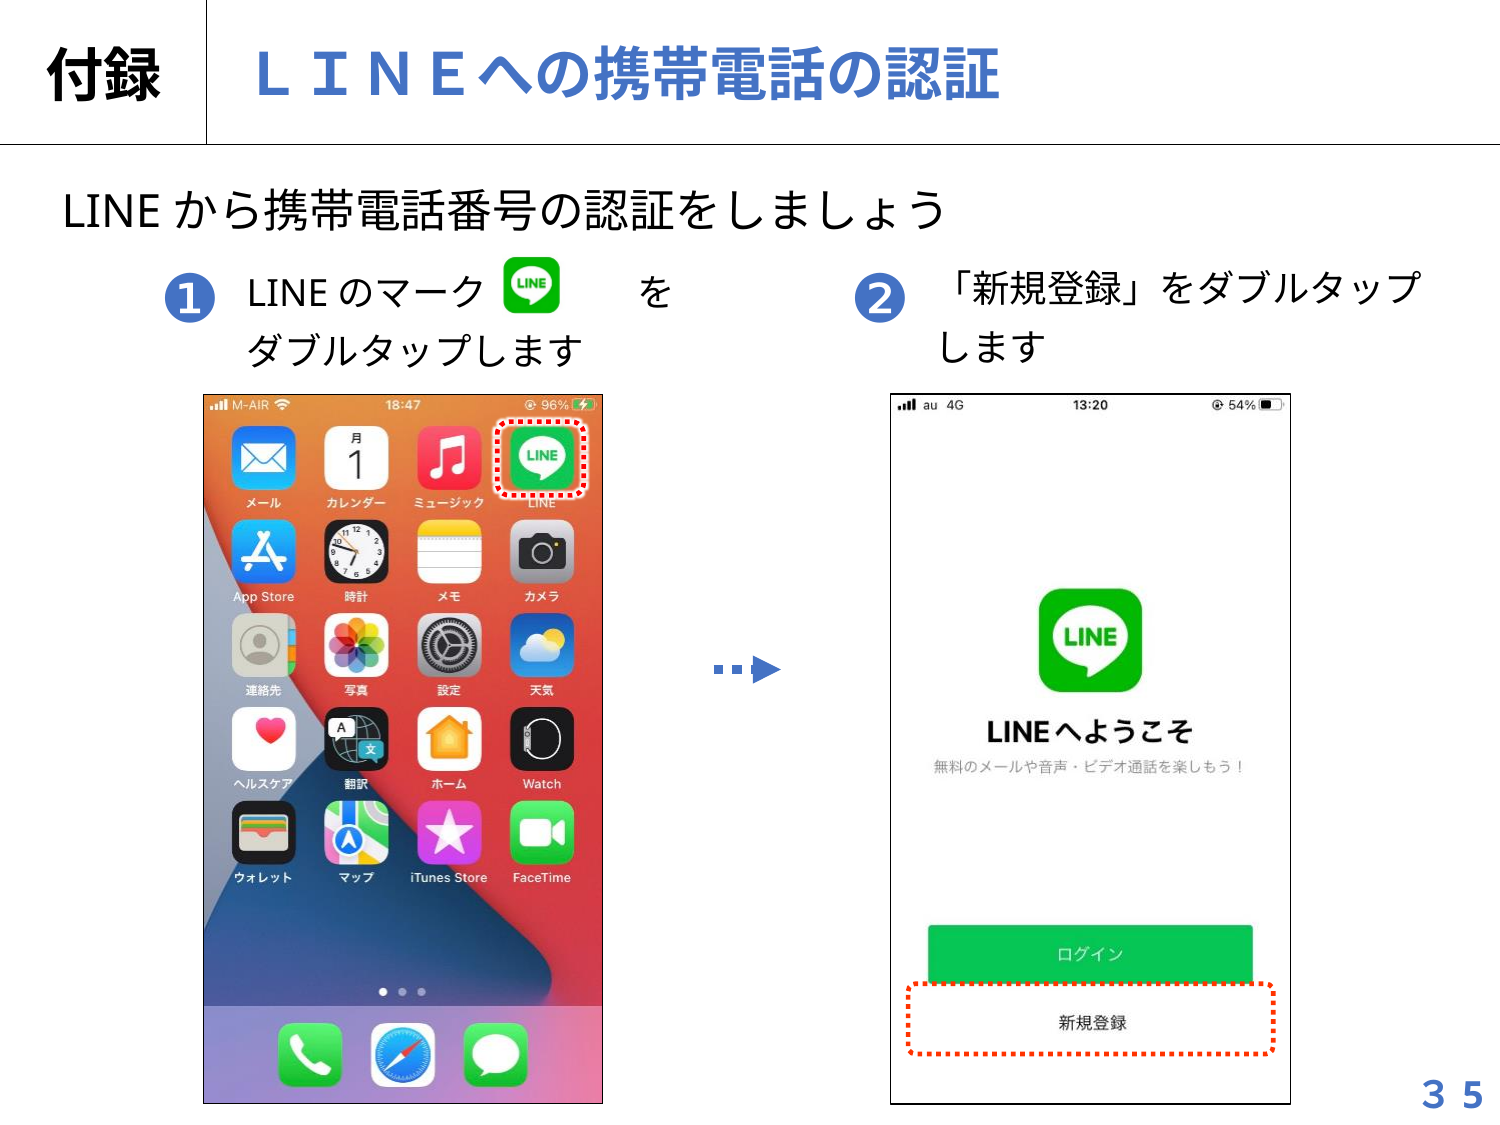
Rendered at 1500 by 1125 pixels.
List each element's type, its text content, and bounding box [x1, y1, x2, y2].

text_box ３5 [1399, 1063, 1500, 1123]
text_box LINEから携帯電話番号の認証をしましょう [46, 180, 1422, 274]
text_box 付録 [0, 0, 207, 147]
text_box ❶ [145, 274, 223, 343]
text_box LINEのマーク を ダブルタップします [231, 248, 871, 381]
picture [203, 394, 603, 1104]
picture [891, 394, 1290, 1104]
text_box ❷ [871, 274, 919, 343]
text_box 「新規登録」をダブルタップ します [919, 244, 1444, 376]
picture [496, 252, 568, 318]
title ＬＩＮＥへの携帯電話の認証 [228, 36, 1472, 116]
